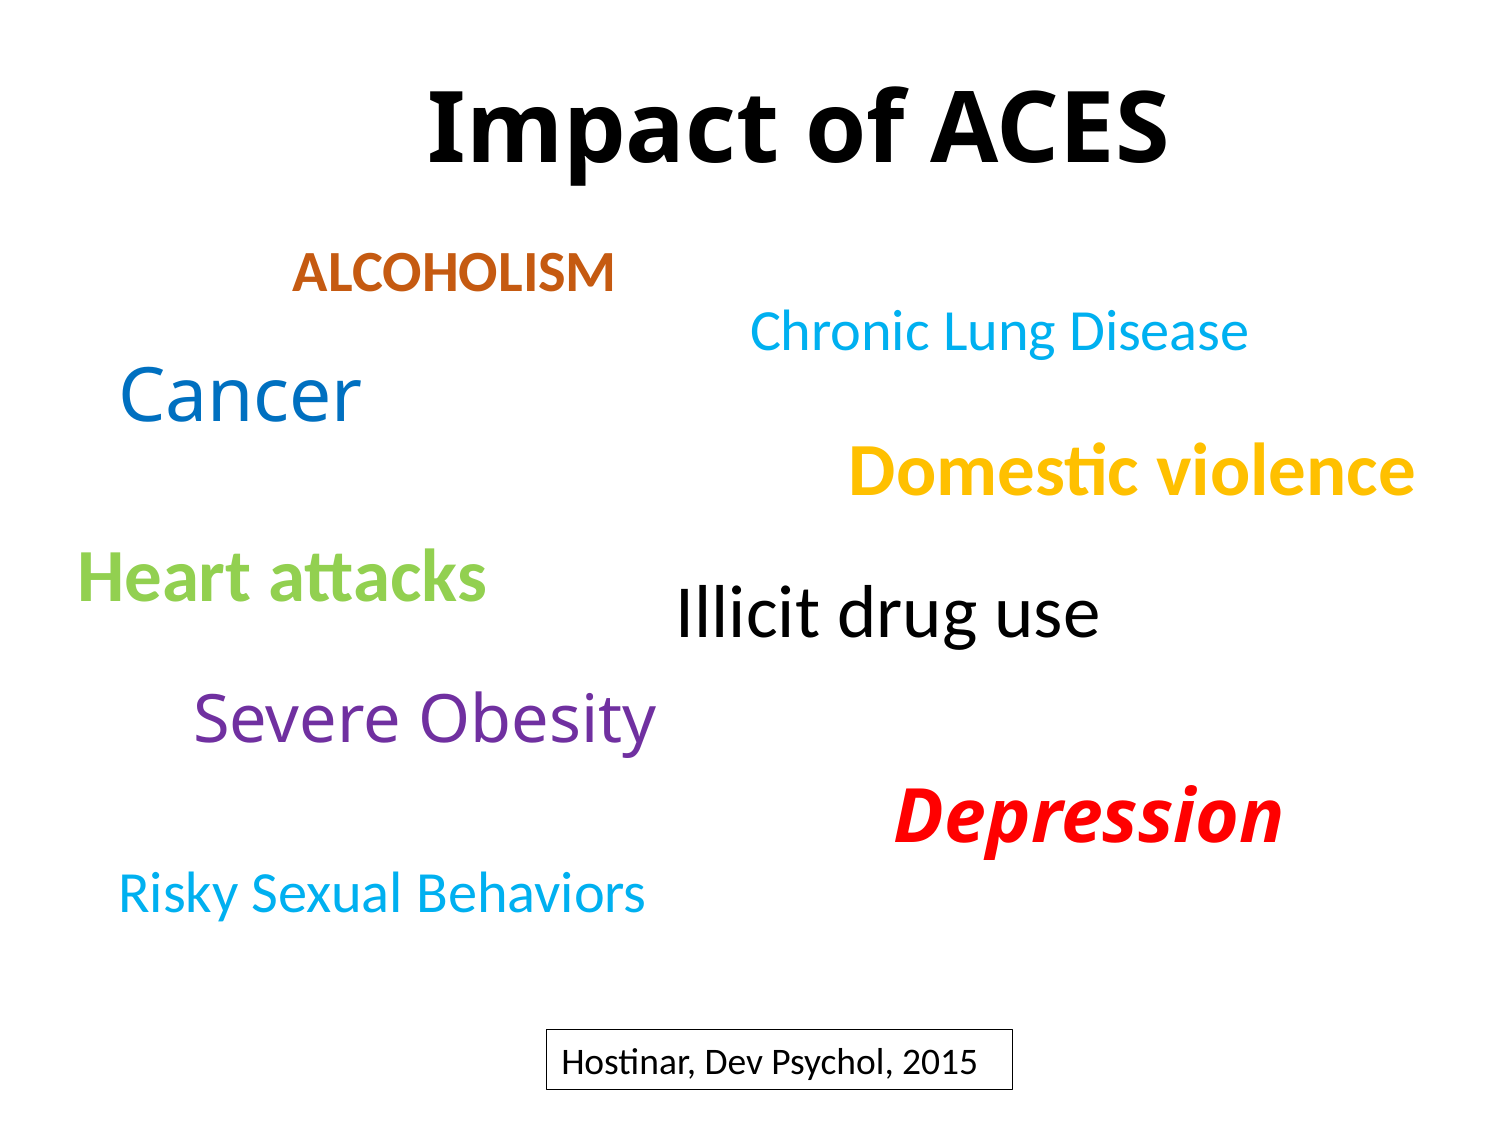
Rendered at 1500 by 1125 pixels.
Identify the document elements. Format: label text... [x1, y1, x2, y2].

title Impact of ACES [412, 18, 1200, 174]
text_box ALCOHOLISM [278, 225, 633, 311]
text_box Hostinar, Dev Psychol, 20155 [546, 1029, 1013, 1090]
text_box Chronic Lung Disease [735, 284, 1296, 370]
text_box Depression [879, 759, 1301, 865]
list Cancer Severe Obesity Risky Sexual Behaviors [103, 174, 1397, 1021]
text_box Illicit drug use [660, 554, 1144, 660]
text_box Heart attacks [62, 519, 525, 625]
text_box Domestic violence [834, 413, 1432, 519]
